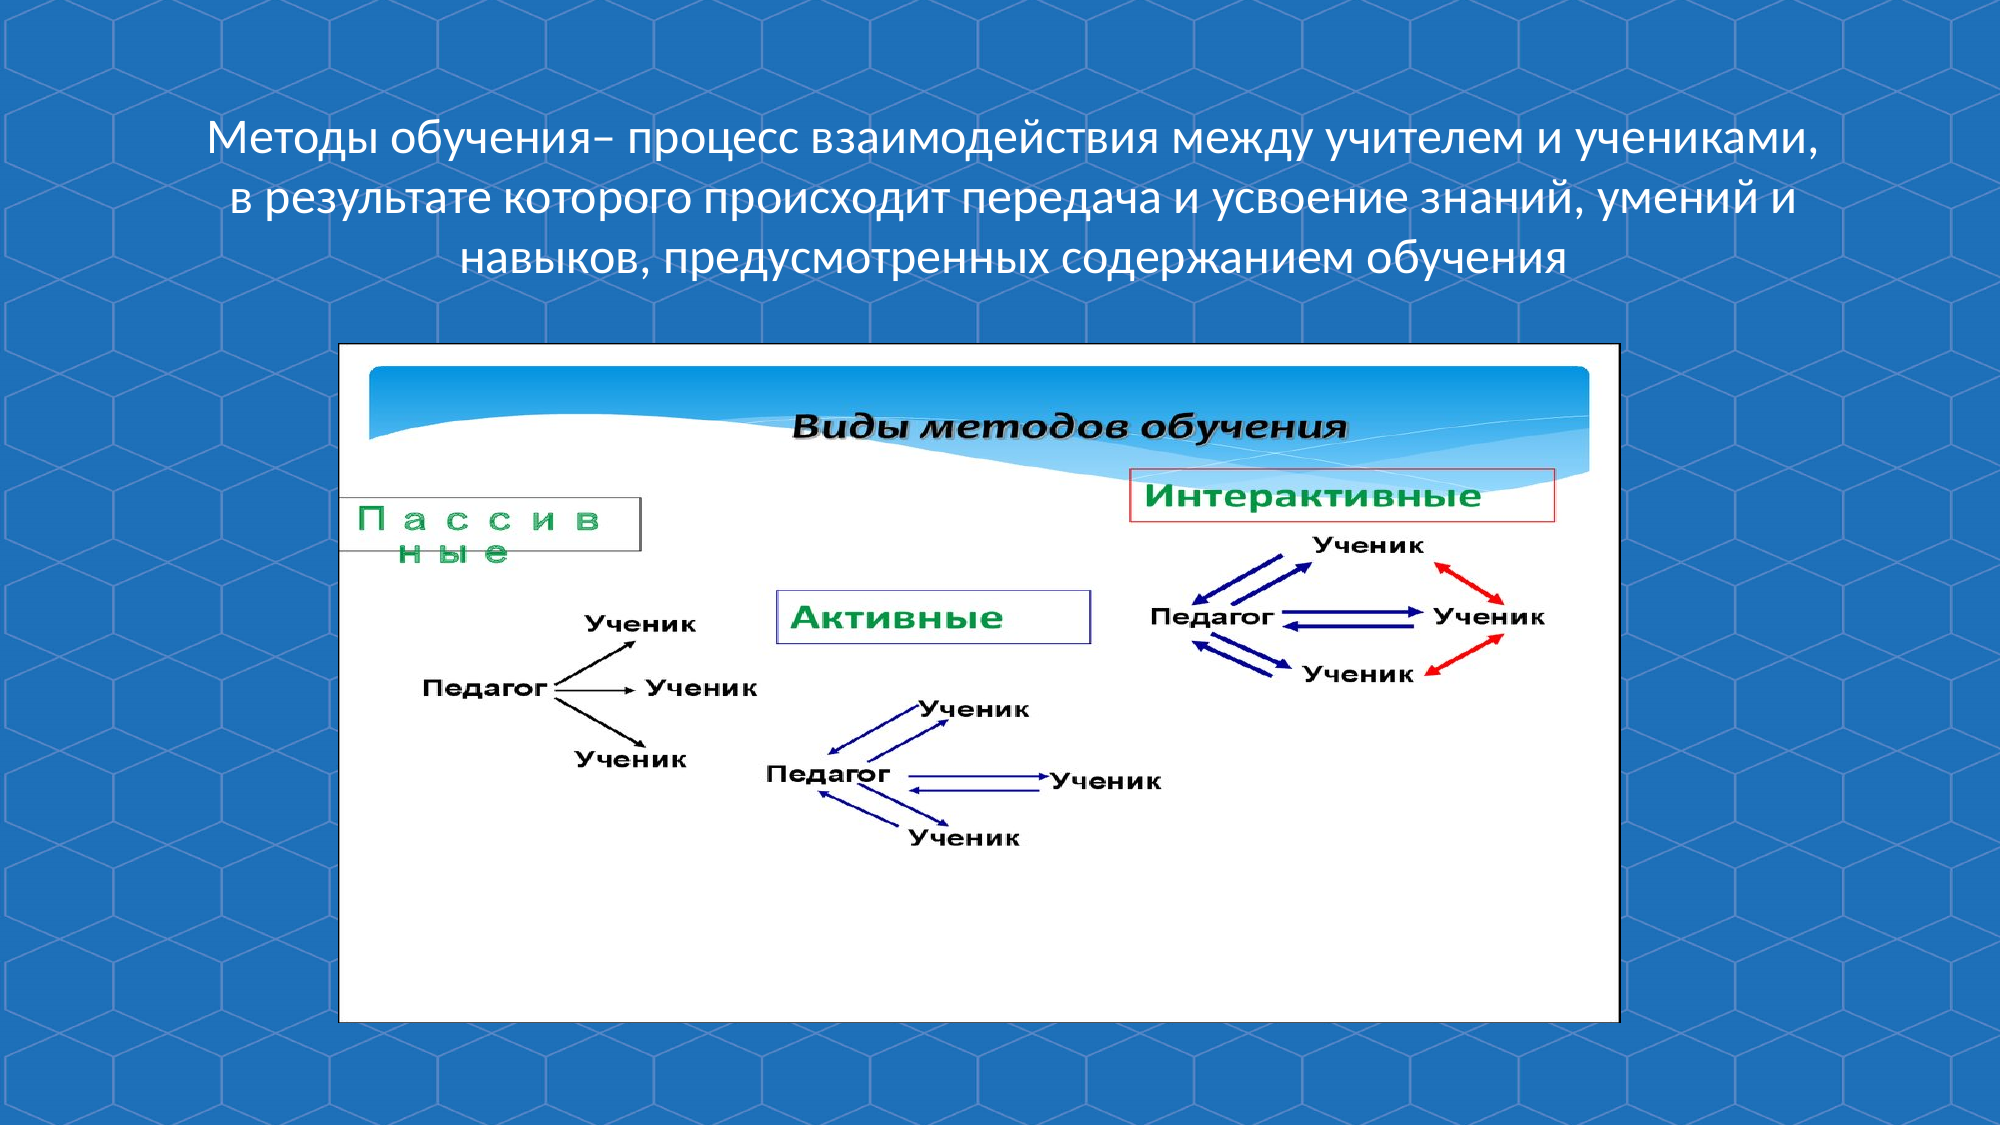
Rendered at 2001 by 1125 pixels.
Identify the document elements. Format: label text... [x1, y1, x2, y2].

picture [0, 0, 2000, 1125]
text_box Методы обучения– процесс взаимодействия между учителем и учениками, в результате которого происходит передача и усвоение знаний, умений и навыков, предусмотренных содержанием обучения [175, 96, 1852, 291]
